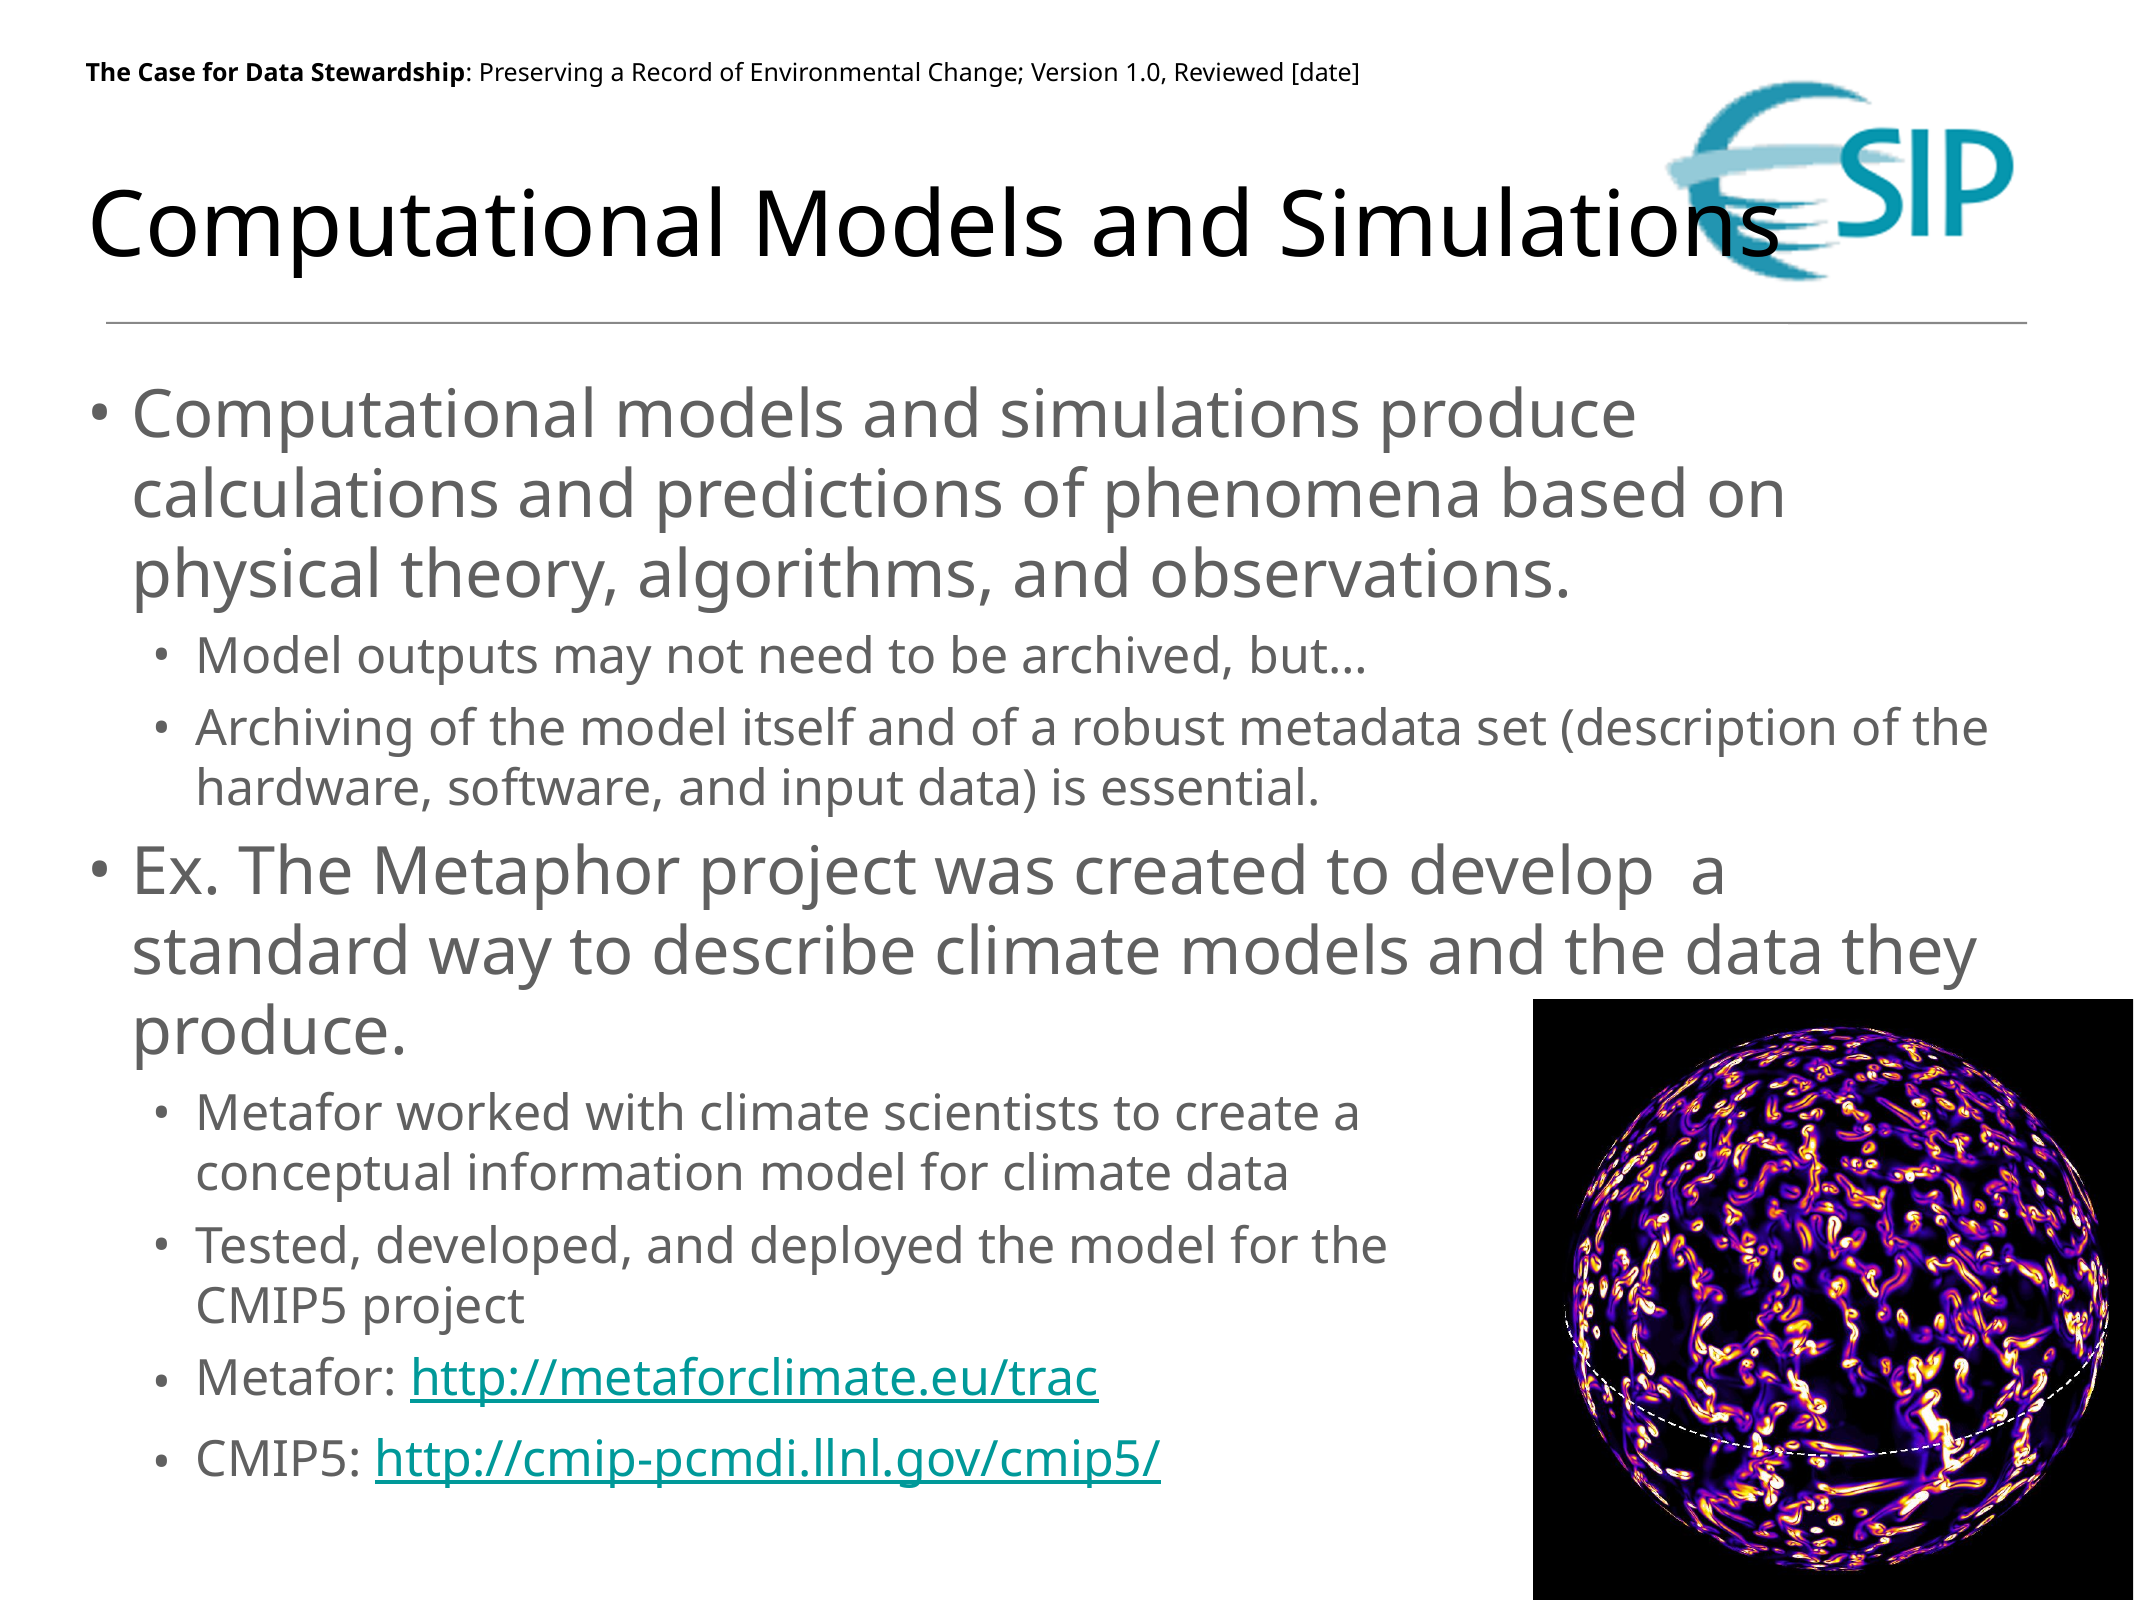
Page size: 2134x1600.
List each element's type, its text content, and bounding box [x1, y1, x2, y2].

title Computational Models and Simulations [78, 53, 2026, 284]
picture [1533, 999, 2134, 1600]
picture [1654, 62, 2030, 286]
list Computational models and simulations produce calculations and predictions of phenomena based on physical theory, algorithms, and observations. Model outputs may not need to be archived, but… Archiving of the model itself and of a robust metadata set (description of the hardware, software, and input data) is essential. Ex. The Metaphor project was created to develop a standard way to describe climate models and the data they produce. Metafor worked with climate scientists to create a conceptual information model for climate data Tested, developed, and deployed the model for the CMIP5 project Metafor: http://metaforclimate.eu/trac CMIP5: http://cmip-pcmdi.llnl.gov/cmip5/ [78, 362, 2026, 1440]
